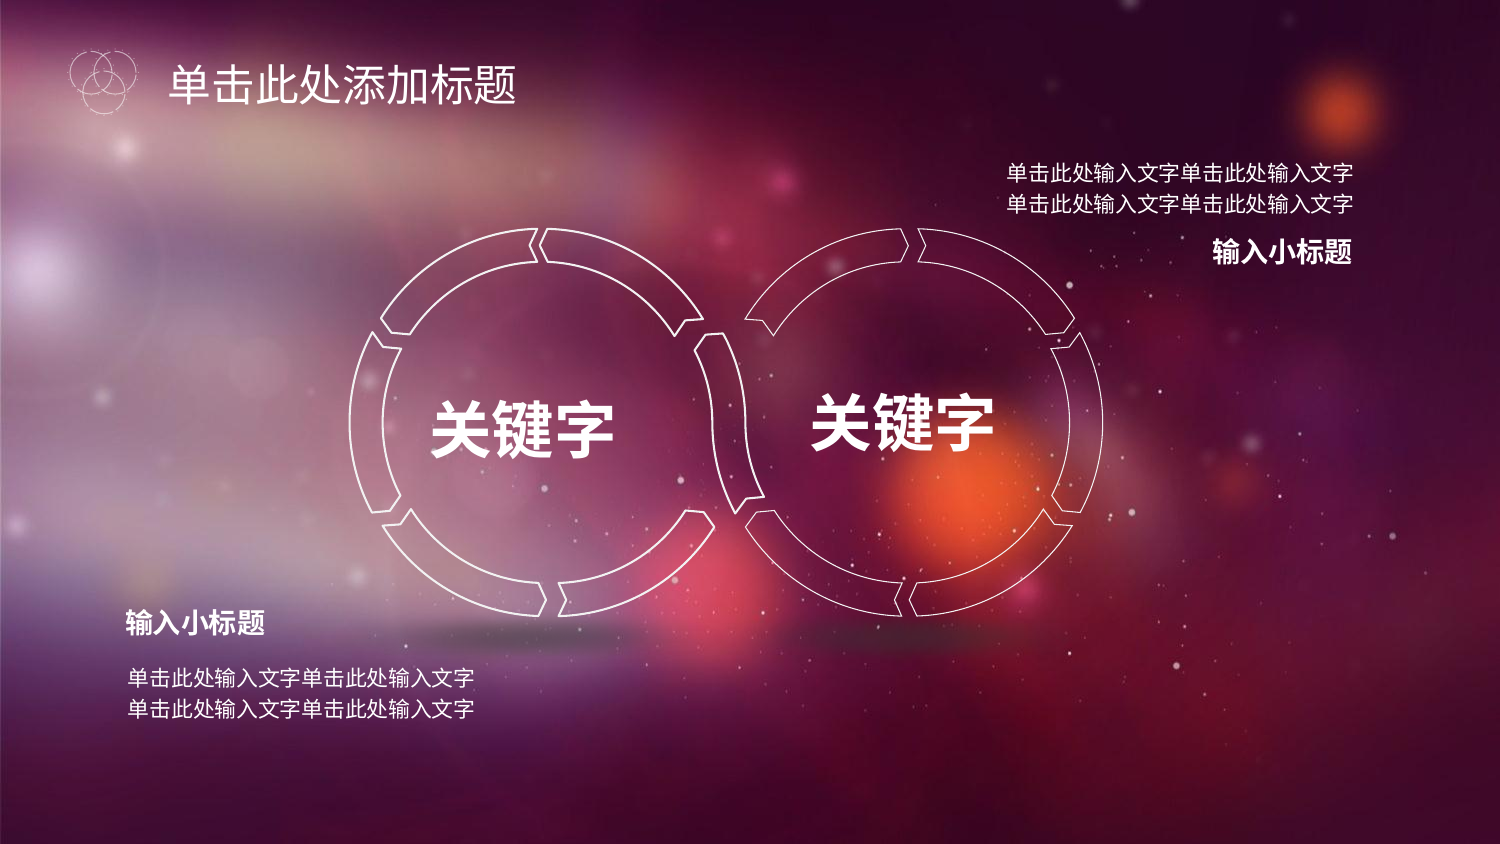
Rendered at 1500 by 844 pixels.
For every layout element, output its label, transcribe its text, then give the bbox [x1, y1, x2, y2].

text_box 关键字 [360, 383, 686, 474]
text_box 单击此处添加标题 [152, 50, 533, 118]
text_box 输入小标题 [125, 592, 498, 646]
text_box [382, 509, 547, 606]
text_box [539, 228, 703, 337]
text_box [694, 333, 765, 514]
text_box 单击此处输入文字单击此处输入文字 单击此处输入文字单击此处输入文字 [922, 146, 1370, 225]
text_box [917, 228, 1076, 335]
text_box 关键字 [740, 376, 1066, 466]
text_box [744, 509, 903, 606]
text_box [380, 228, 538, 335]
text_box [908, 508, 1074, 606]
text_box 输入小标题 [980, 221, 1353, 275]
text_box [349, 332, 402, 513]
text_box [67, 48, 140, 116]
text_box [558, 510, 715, 606]
text_box [744, 228, 909, 337]
text_box [1050, 331, 1104, 514]
picture [0, 0, 1500, 844]
text_box 单击此处输入文字单击此处输入文字 单击此处输入文字单击此处输入文字 [112, 651, 564, 730]
